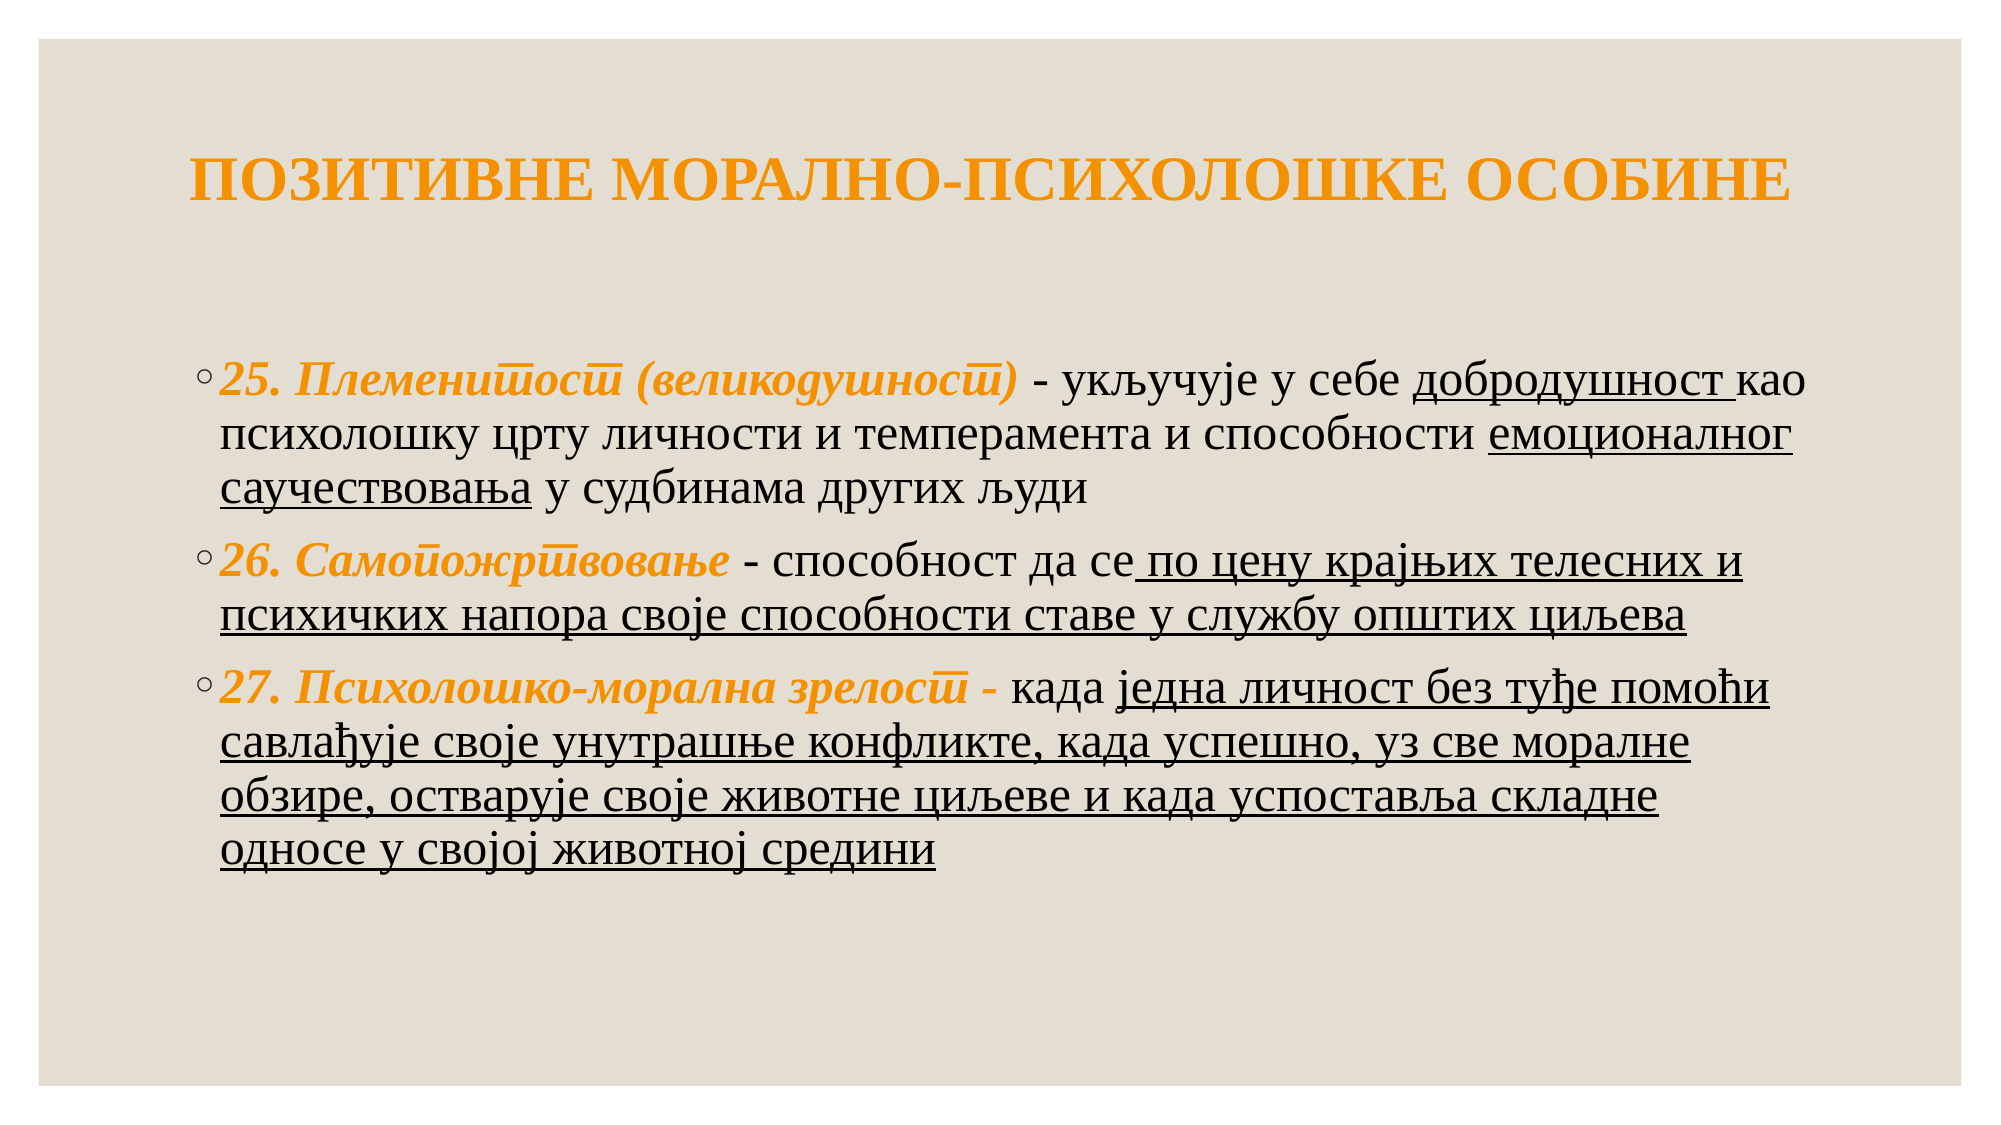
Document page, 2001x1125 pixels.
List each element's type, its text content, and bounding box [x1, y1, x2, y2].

list 25. Племенитост (великодушност) - укључује у себе добродушност као психолошку црту личности и темперамента и способности емоционалног саучествовања у судбинама других људи 26. Самопожртвовање - способност да се по цену крајњих телесних и психичких напора своје способности ставе у службу општих циљева 27. Психолошко-морална зрелост - када једна личност без туђе помоћи савлађује своје унутрашње конфликте, када успешно, уз све моралне обзире, остварује своје животне циљеве и када успоставља складне односе у својој животној средини [174, 345, 1825, 990]
title ПОЗИТИВНЕ МОРАЛНО-ПСИХОЛОШКЕ ОСОБИНЕ [174, 105, 1825, 331]
